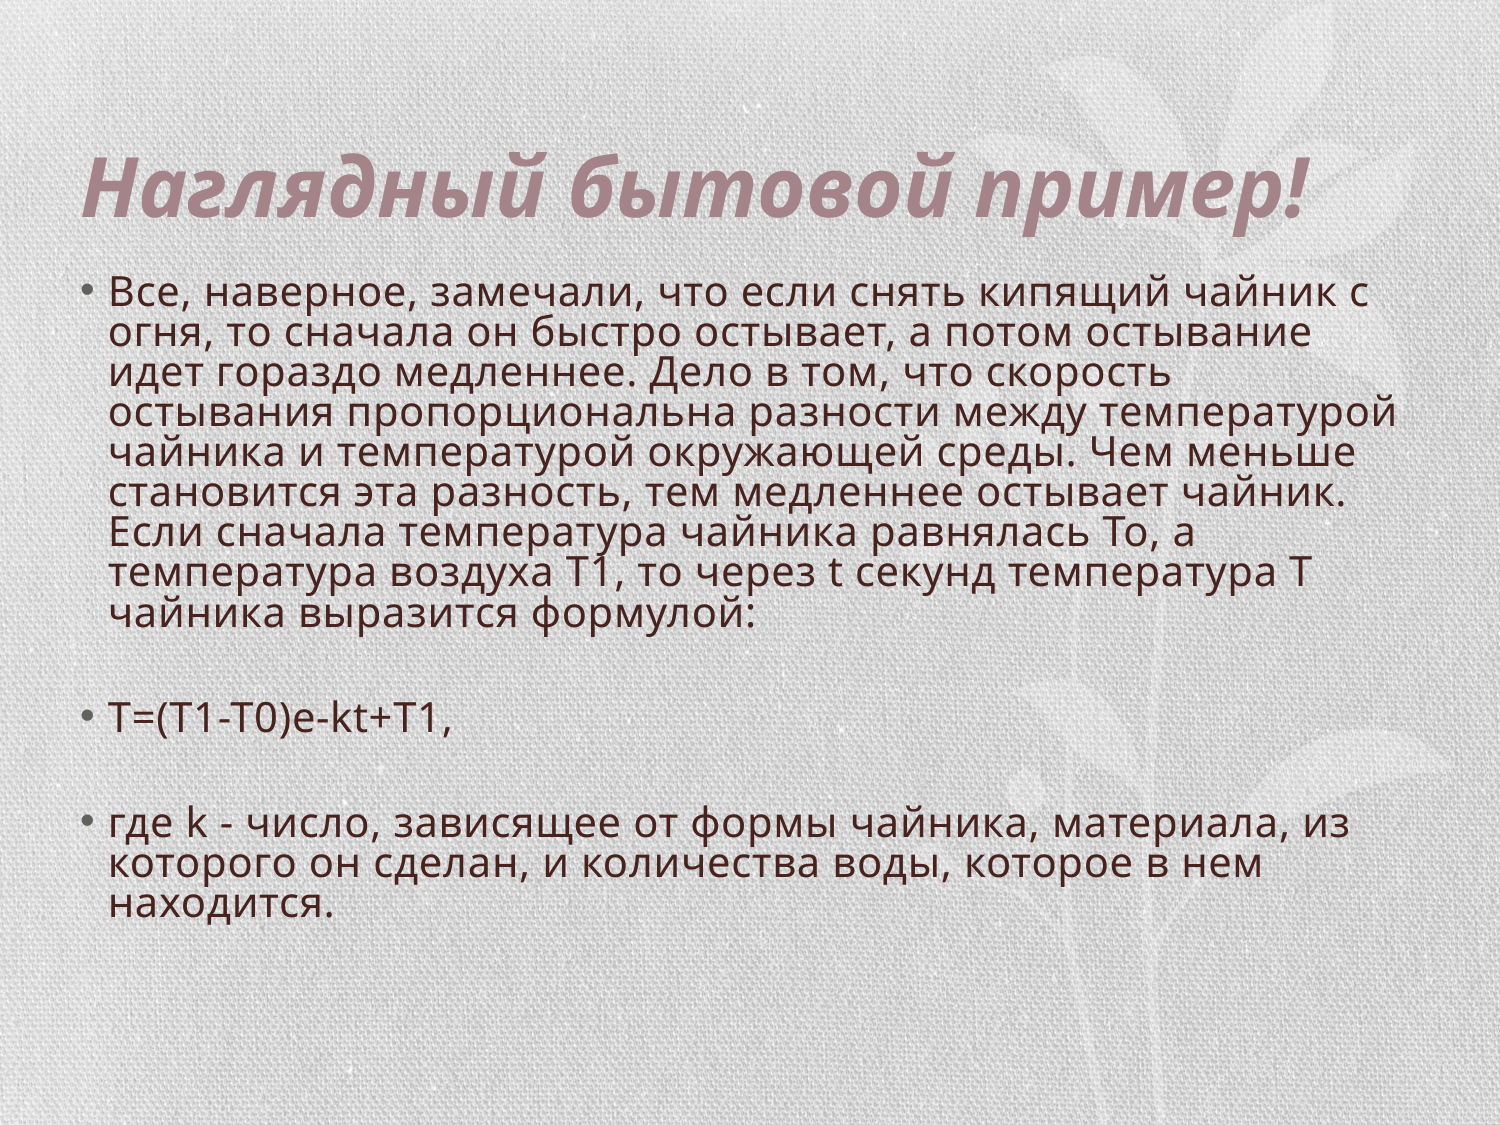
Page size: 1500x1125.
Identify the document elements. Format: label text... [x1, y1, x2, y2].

list Все, наверное, замечали, что если снять кипящий чайник с огня, то сначала он быстро остывает, а потом остывание идет гораздо медленнее. Дело в том, что скорость остывания пропорциональна разности между температурой чайника и температурой окружающей среды. Чем меньше становится эта разность, тем медленнее остывает чайник. Если сначала температура чайника равнялась То, а температура воздуха T1, то через t секунд температура Т чайника выразится формулой: T=(T1-T0)e-kt+T1, где k - число, зависящее от формы чайника, материала, из которого он сделан, и количества воды, которое в нем находится. [64, 267, 1415, 1010]
title Наглядный бытовой пример! [64, 54, 1415, 243]
